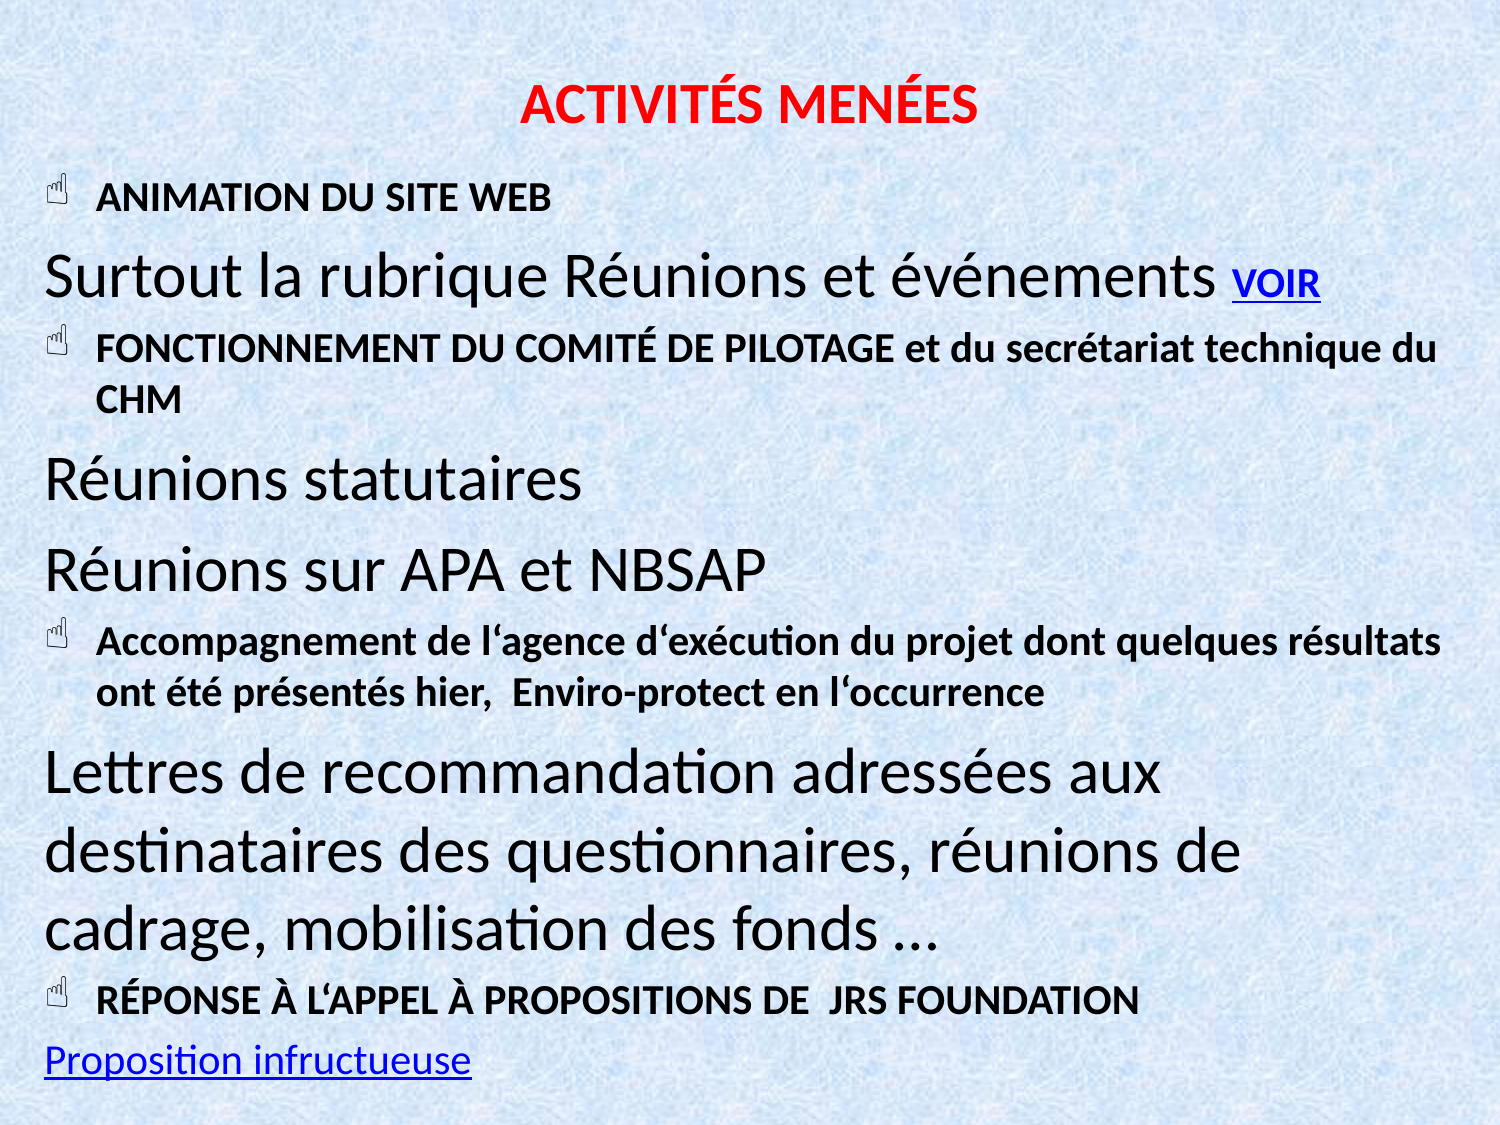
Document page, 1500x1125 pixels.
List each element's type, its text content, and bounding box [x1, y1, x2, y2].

title ACTIVITÉS MENÉES [29, 30, 1471, 171]
picture [0, 0, 1500, 1125]
list ANIMATION DU SITE WEB Surtout la rubrique Réunions et événements VOIR FONCTIONNEMENT DU COMITÉ DE PILOTAGE et du secrétariat technique du CHM Réunions statutaires Réunions sur APA et NBSAP Accompagnement de l‘agence d‘exécution du projet dont quelques résultats ont été présentés hier, Enviro-protect en l‘occurrence Lettres de recommandation adressées aux destinataires des questionnaires, réunions de cadrage, mobilisation des fonds … RÉPONSE À L‘APPEL À PROPOSITIONS DE JRS FOUNDATION Proposition infructueuse [29, 160, 1459, 1094]
